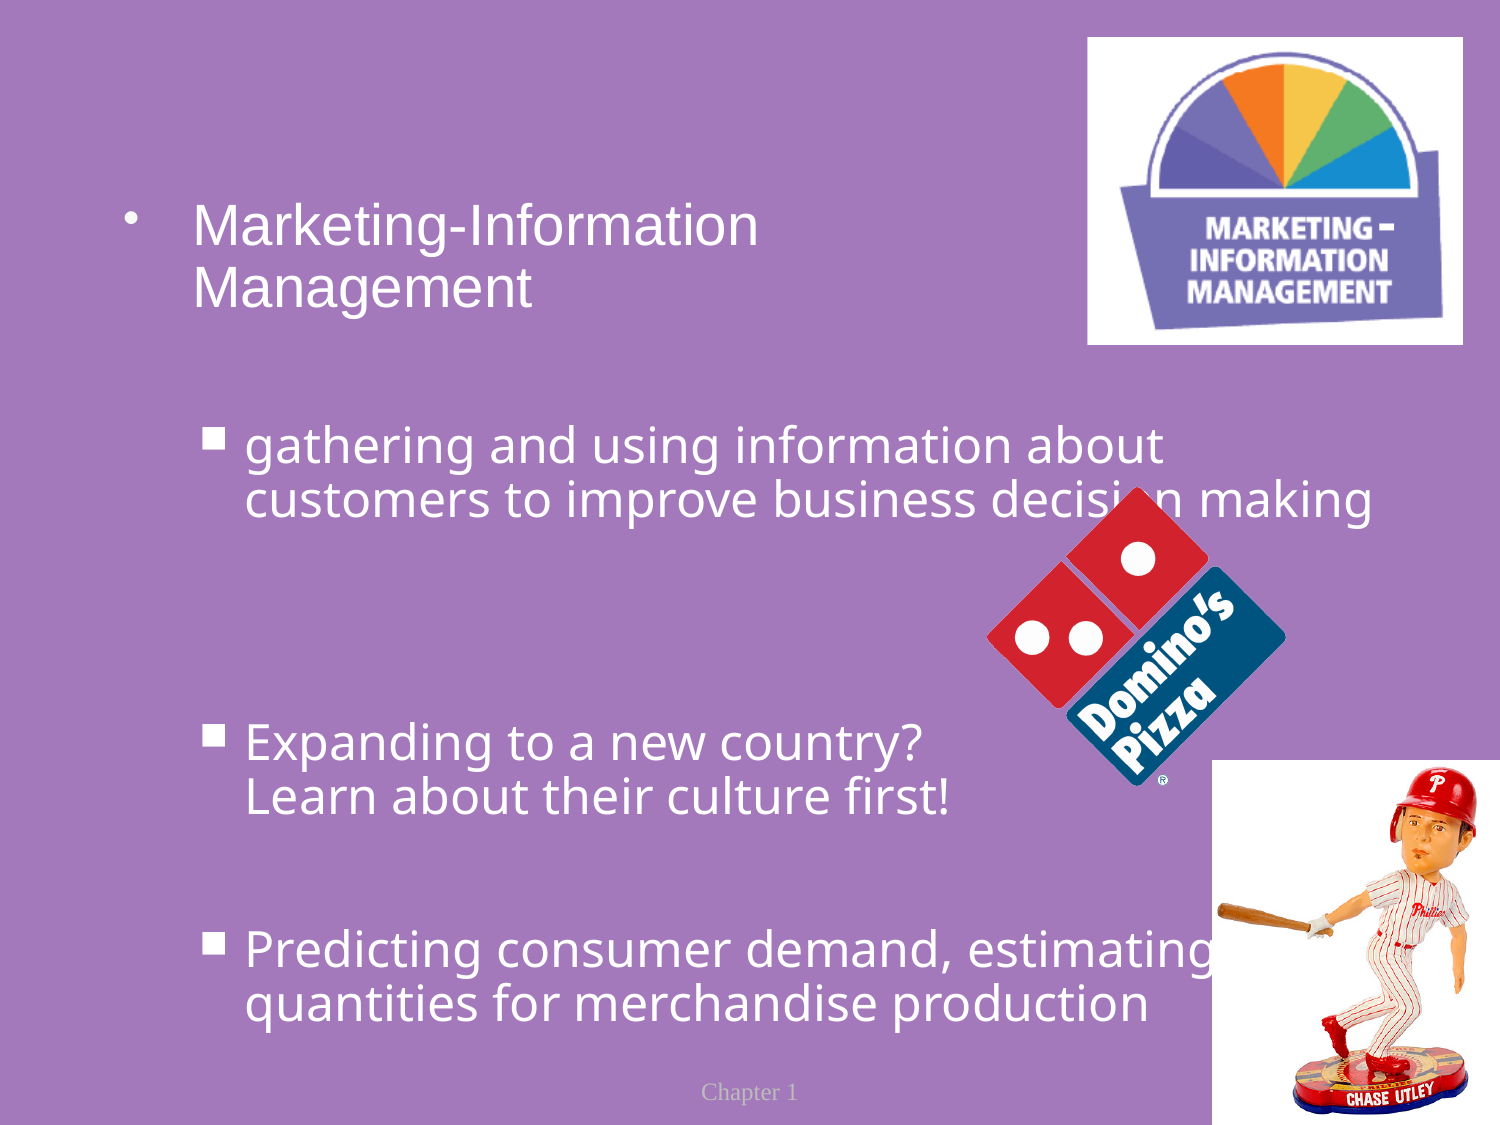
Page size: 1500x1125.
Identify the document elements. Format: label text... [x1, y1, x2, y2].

picture [987, 487, 1500, 1125]
text_box [112, 200, 1087, 300]
list Marketing-Information Management gathering and using information about customers to improve business decision making Expanding to a new country? Learn about their culture first! Predicting consumer demand, estimating quantities for merchandise production [87, 187, 1425, 1075]
footer Chapter 1 [512, 1052, 988, 1113]
picture [1087, 37, 1465, 347]
